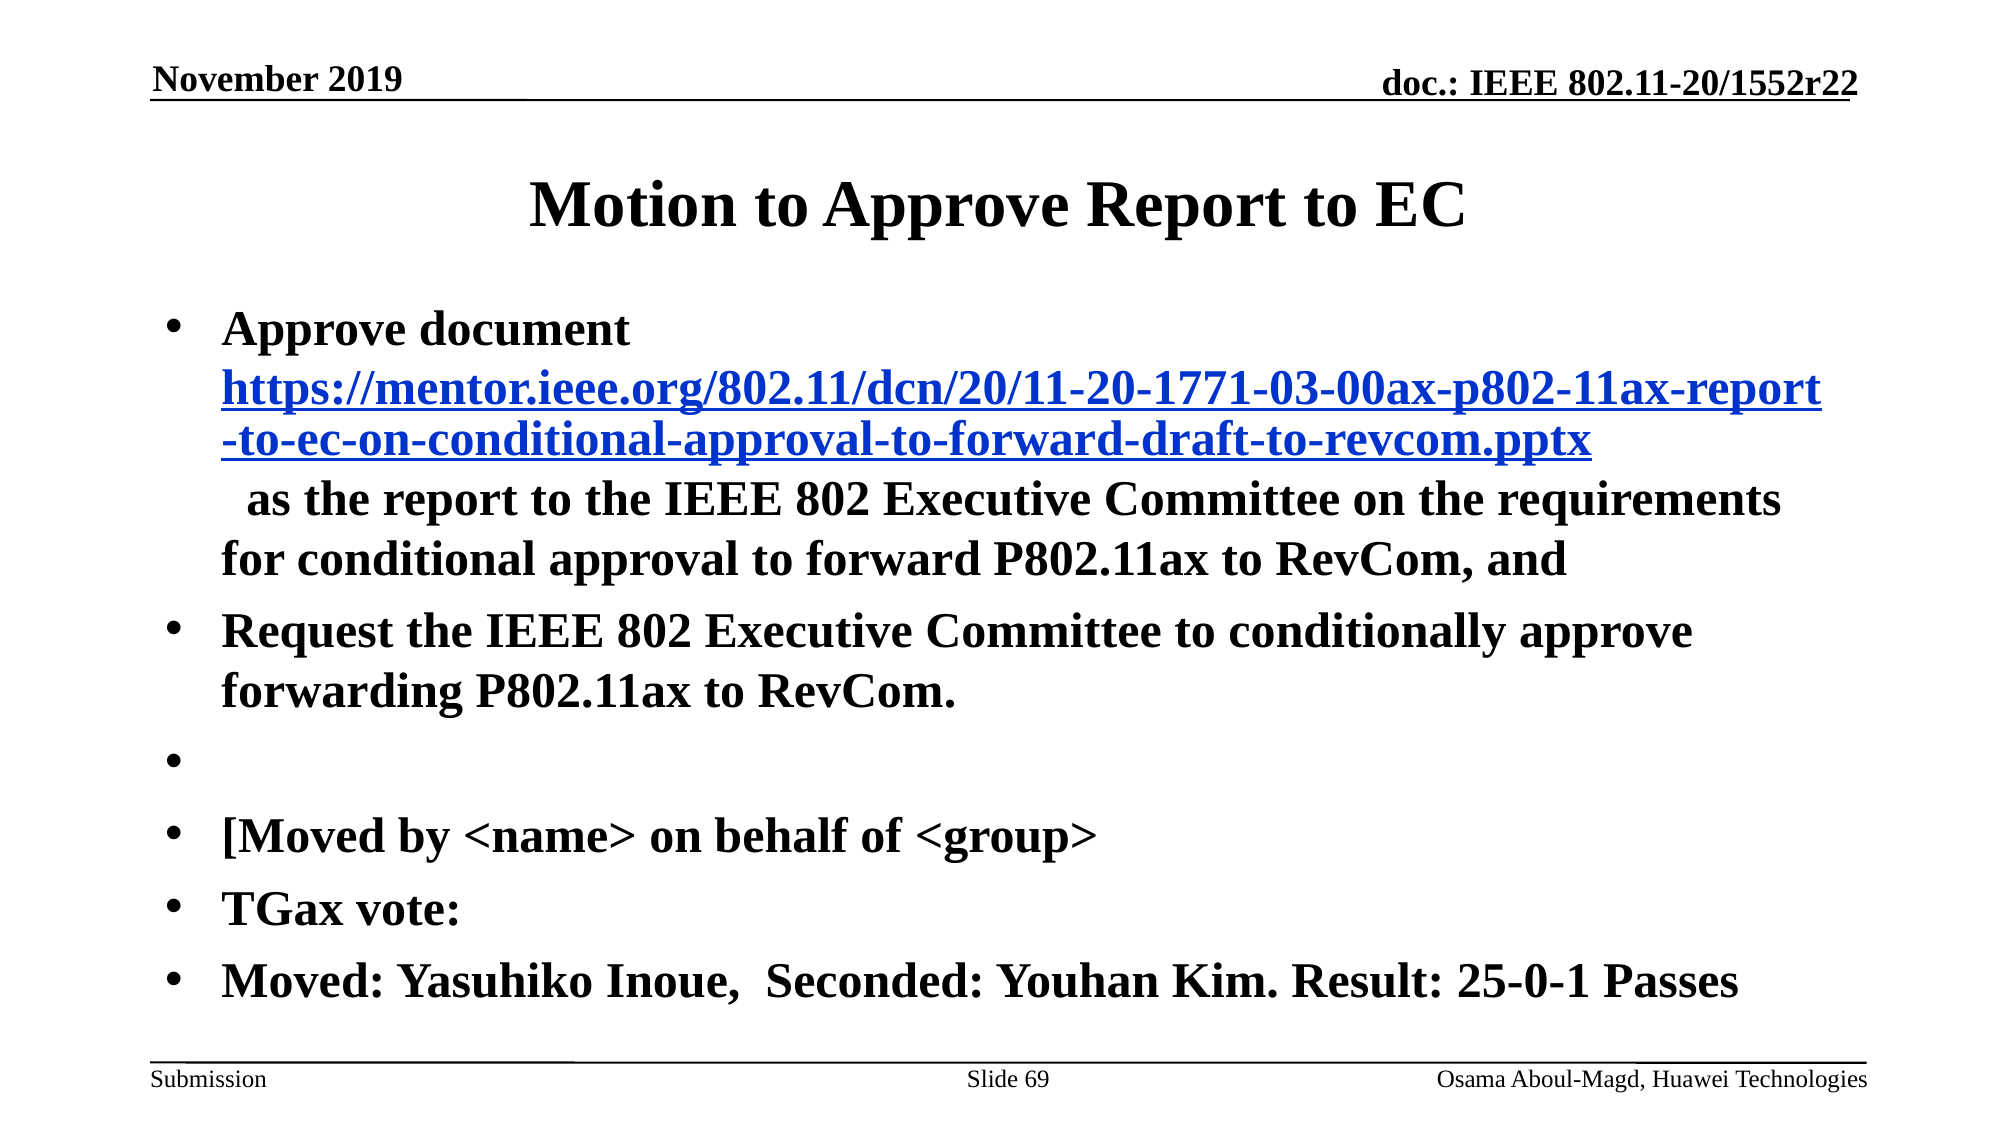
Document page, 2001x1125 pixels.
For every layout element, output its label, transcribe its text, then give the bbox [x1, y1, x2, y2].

slide_number Slide 69 [950, 1061, 1067, 1123]
title Motion to Approve Report to EC [149, 112, 1850, 287]
footer Osama Aboul-Magd, Huawei Technologies [1171, 1061, 1869, 1093]
list Approve document https://mentor.ieee.org/802.11/dcn/20/11-20-1771-03-00ax-p802-11ax-report-to-ec-on-conditional-approval-to-forward-draft-to-revcom.pptx as the report to the IEEE 802 Executive Committee on the requirements for conditional approval to forward P802.11ax to RevCom, and Request the IEEE 802 Executive Committee to conditionally approve forwarding P802.11ax to RevCom. [Moved by <name> on behalf of <group> TGax vote: Moved: Yasuhiko Inoue, Seconded: Youhan Kim. Result: 25-0-1 Passes [149, 287, 1850, 963]
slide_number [152, 54, 563, 100]
